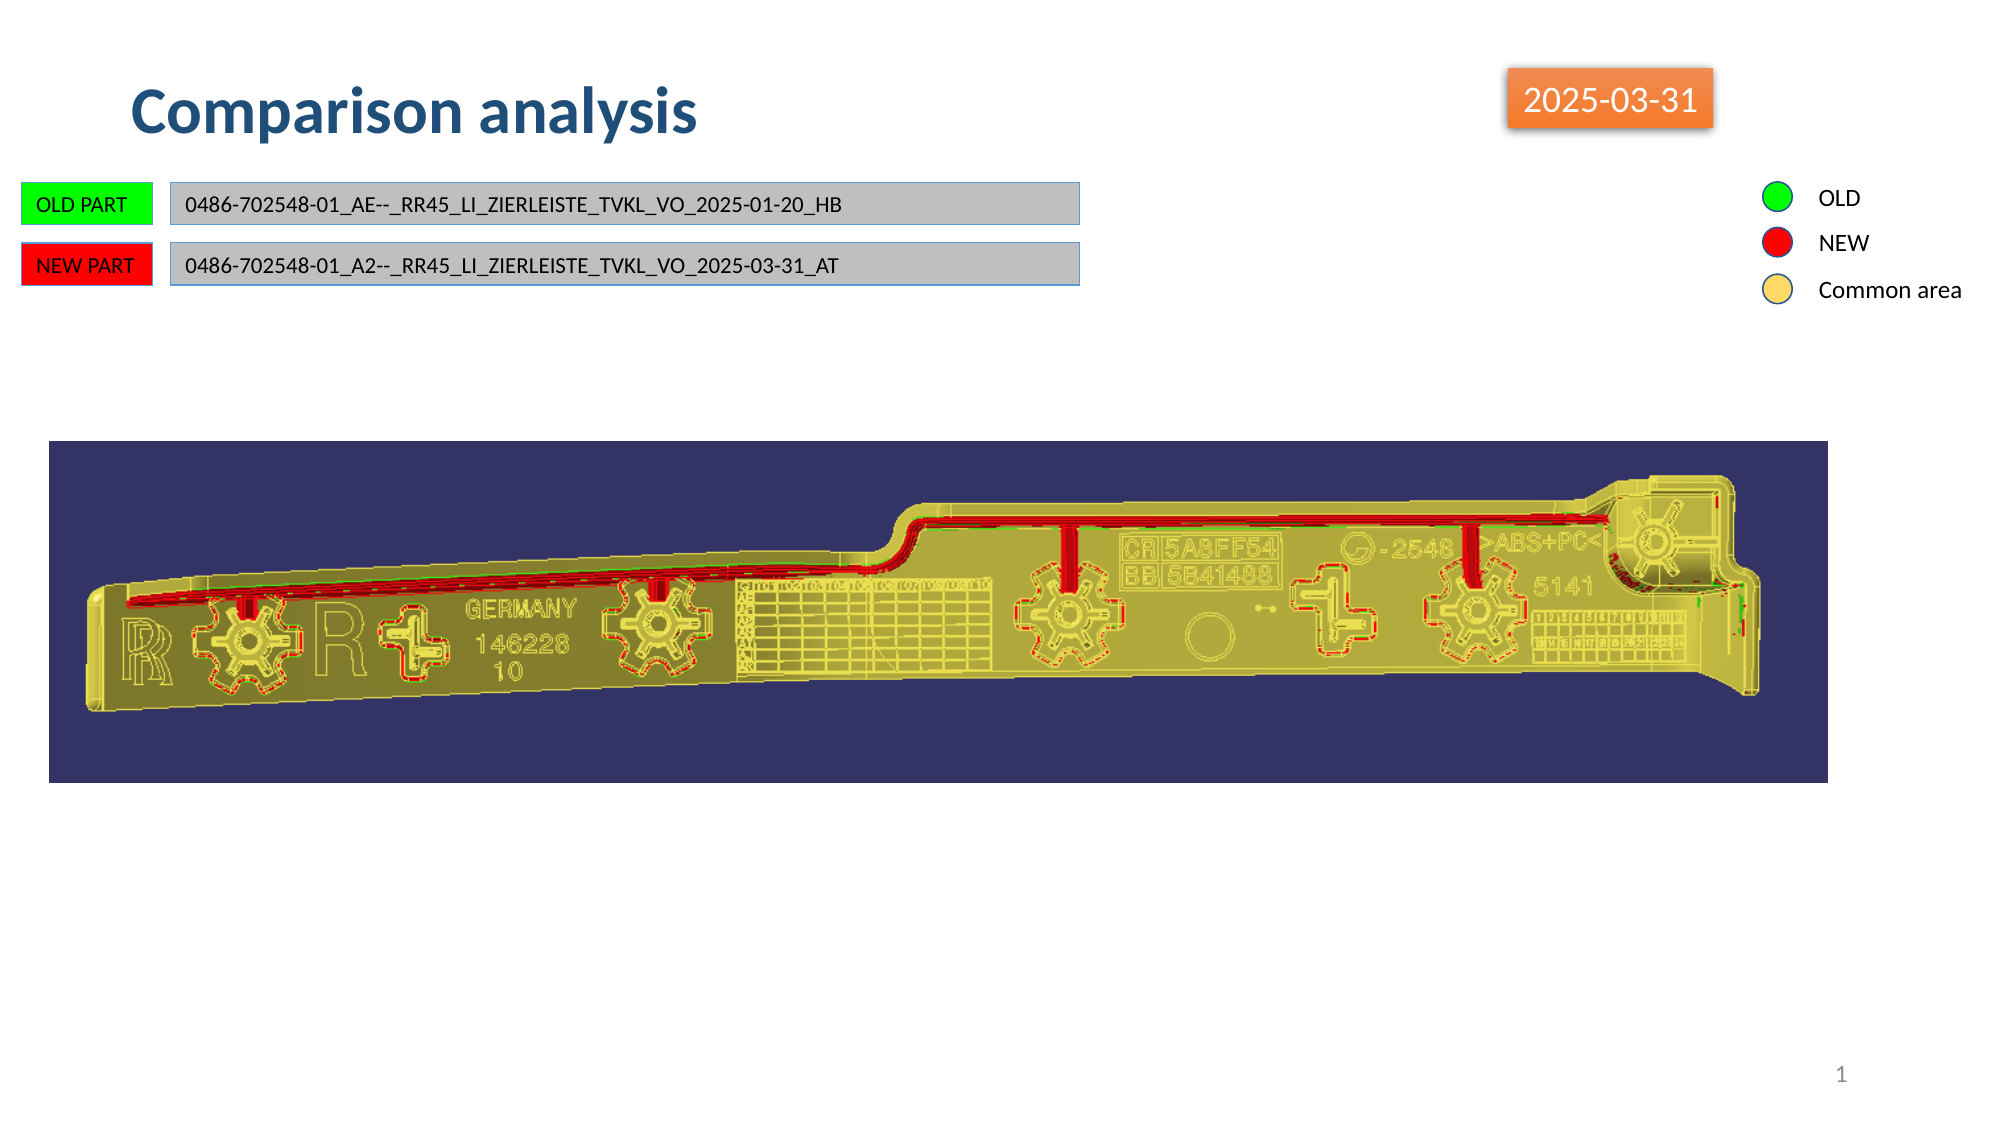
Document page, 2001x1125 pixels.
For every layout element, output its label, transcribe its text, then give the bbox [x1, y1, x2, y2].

text_box 0486-702548-01_A2--_RR45_LI_ZIERLEISTE_TVKL_VO_2025-03-31_AT [170, 242, 1080, 286]
text_box 2025-03-31 [1508, 68, 1714, 128]
text_box OLD PART [21, 182, 153, 225]
text_box Comparison analysis [116, 59, 975, 154]
slide_number 1 [1412, 1042, 1863, 1103]
text_box NEW PART [21, 242, 153, 286]
picture [49, 441, 1828, 783]
text_box 0486-702548-01_AE--_RR45_LI_ZIERLEISTE_TVKL_VO_2025-01-20_HB [170, 182, 1080, 225]
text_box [1762, 174, 1979, 312]
